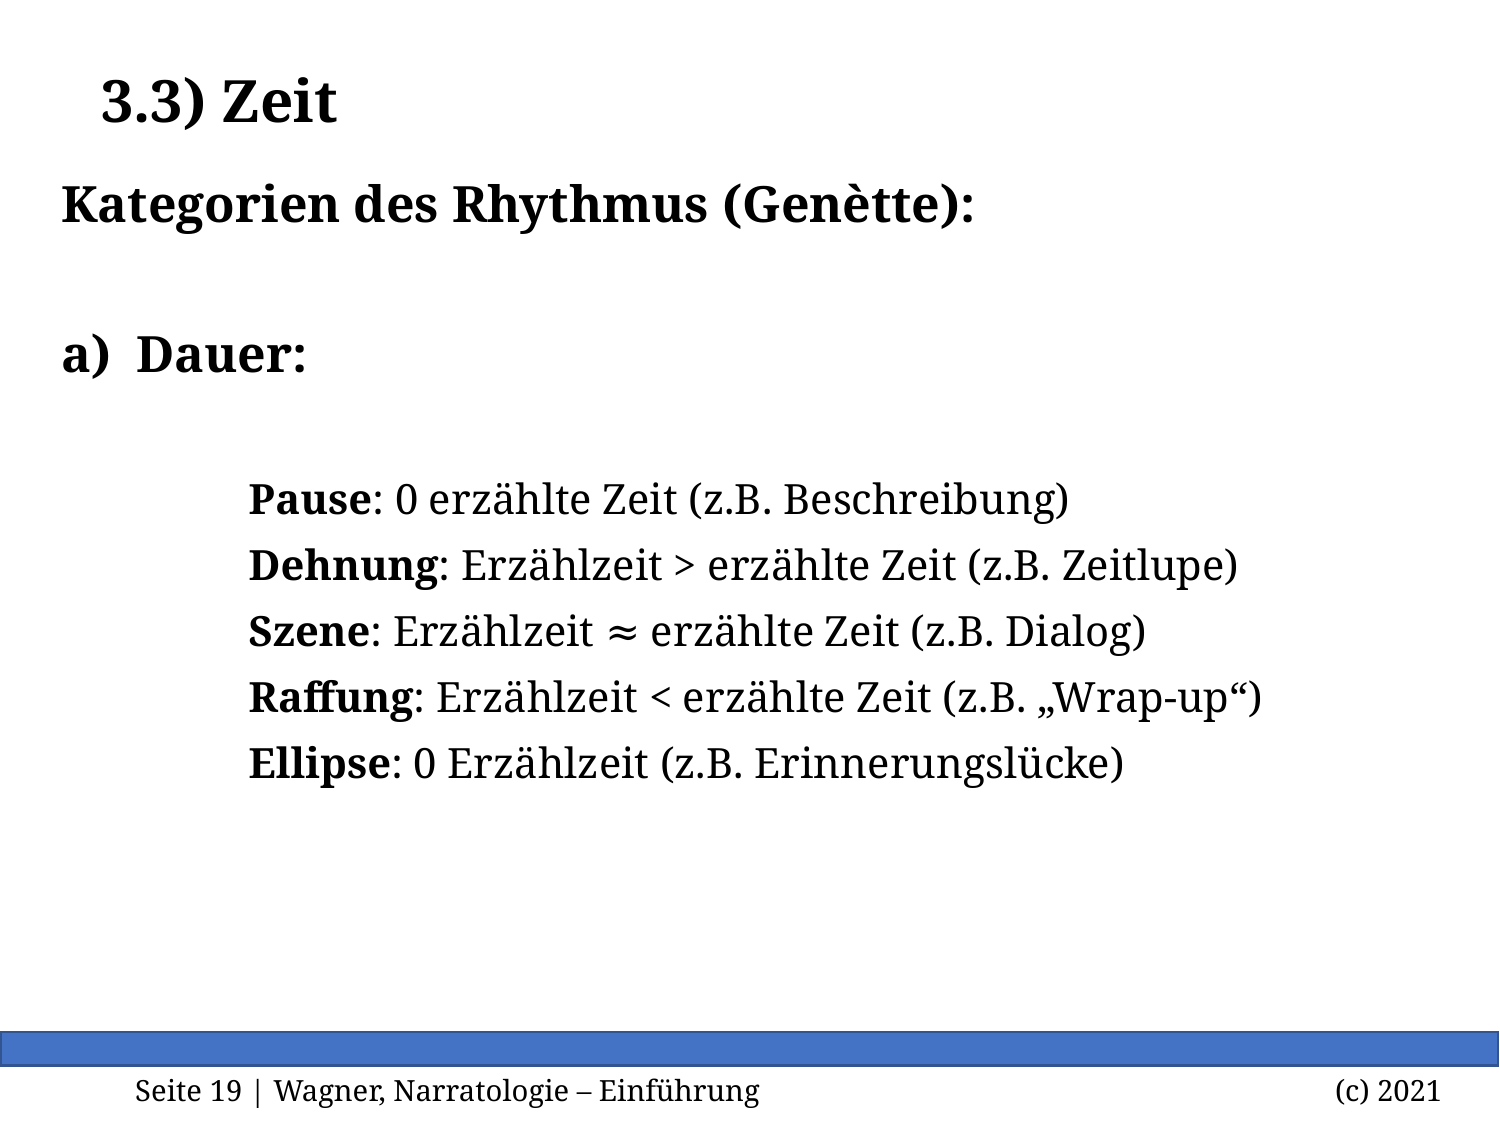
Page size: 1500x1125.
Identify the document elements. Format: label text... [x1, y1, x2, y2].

text_box Kategorien des Rhythmus (Genètte): Dauer: Pause: 0 erzählte Zeit (z.B. Beschreibung) Dehnung: Erzählzeit > erzählte Zeit (z.B. Zeitlupe) Szene: Erzählzeit ≈ erzählte Zeit (z.B. Dialog) Raffung: Erzählzeit < erzählte Zeit (z.B. „Wrap-up“) Ellipse: 0 Erzählzeit (z.B. Erinnerungslücke) [46, 172, 1443, 887]
text_box Seite <Foliennummer> | Wagner, Narratologie – Einführung (c) 2021 [120, 1064, 1500, 1120]
title 3.3) Zeit [101, 42, 1399, 164]
text_box [0, 1031, 1499, 1067]
